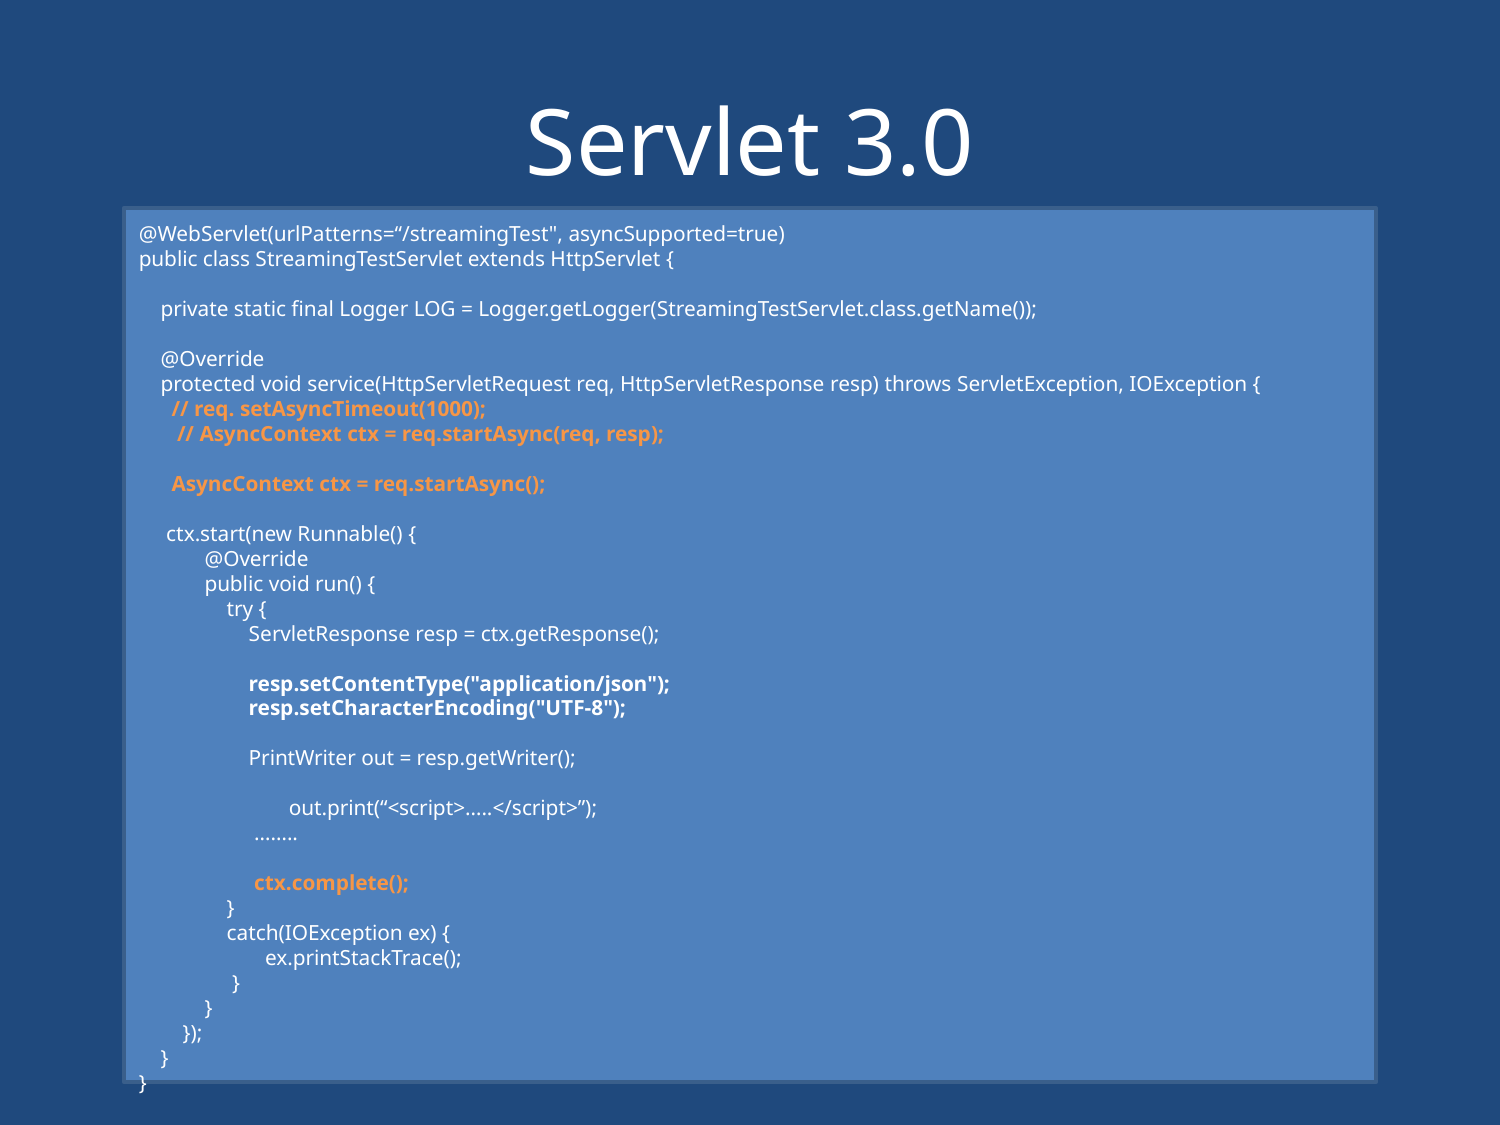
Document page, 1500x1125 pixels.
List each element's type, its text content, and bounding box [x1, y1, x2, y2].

title Servlet 3.0 [75, 45, 1425, 233]
text_box @WebServlet(urlPatterns=“/streamingTest", asyncSupported=true) public class StreamingTestServlet extends HttpServlet { private static final Logger LOG = Logger.getLogger(StreamingTestServlet.class.getName()); @Override protected void service(HttpServletRequest req, HttpServletResponse resp) throws ServletException, IOException { // req. setAsyncTimeout(1000); // AsyncContext ctx = req.startAsync(req, resp); AsyncContext ctx = req.startAsync(); ctx.start(new Runnable() { @Override public void run() { try { ServletResponse resp = ctx.getResponse(); resp.setContentType("application/json"); resp.setCharacterEncoding("UTF-8"); PrintWriter out = resp.getWriter(); out.print(“<script>…..</script>”); …….. ctx.complete(); } catch(IOException ex) { ex.printStackTrace(); } } }); } } [122, 206, 1378, 1084]
